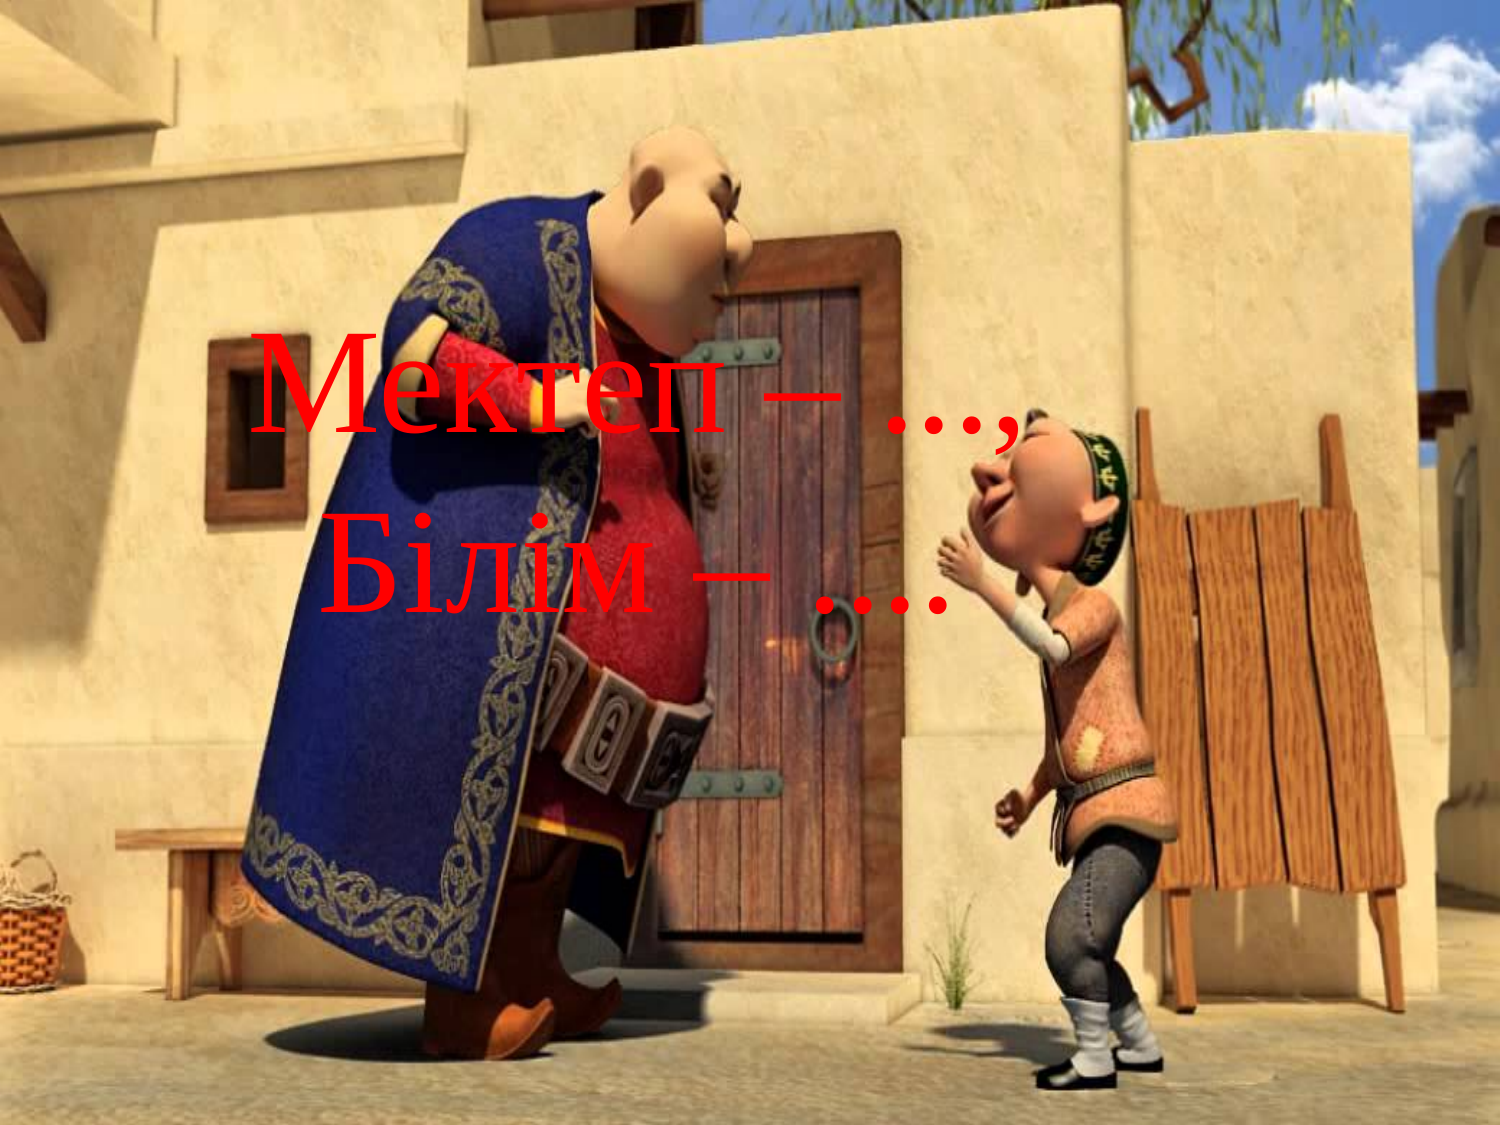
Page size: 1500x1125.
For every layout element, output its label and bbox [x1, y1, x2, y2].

list [0, 0, 1500, 1125]
